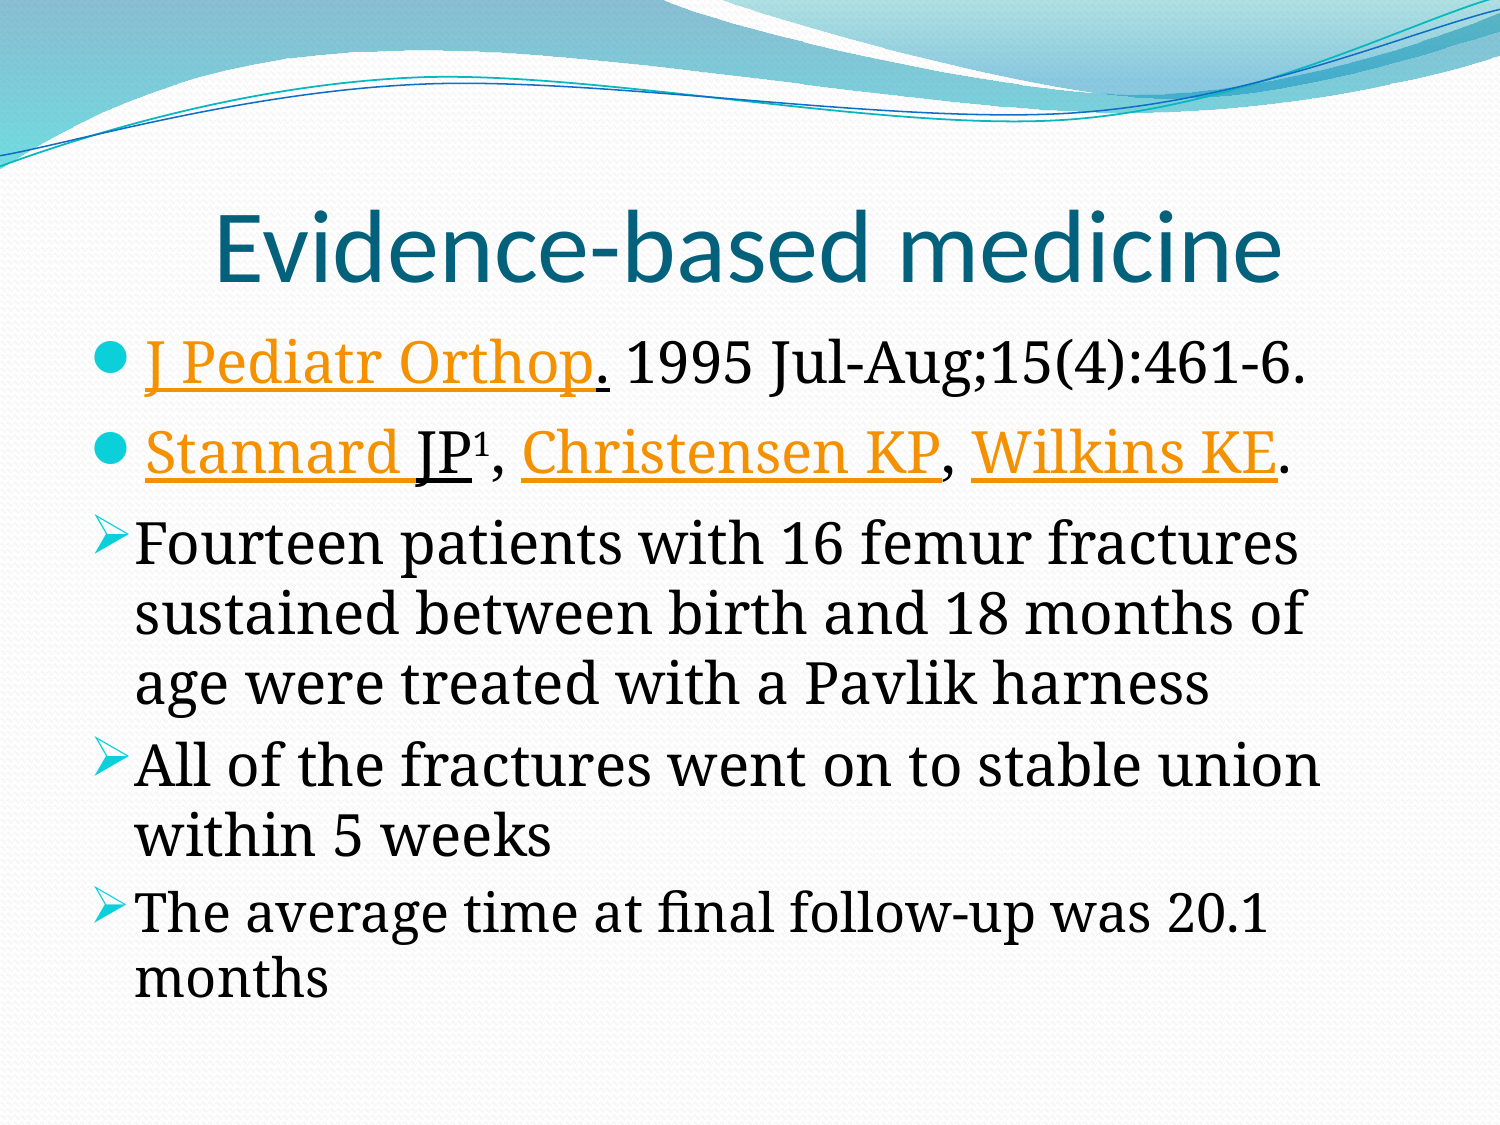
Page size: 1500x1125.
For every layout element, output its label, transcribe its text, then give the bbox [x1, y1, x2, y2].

list J Pediatr Orthop. 1995 Jul-Aug;15(4):461-6. Stannard JP1, Christensen KP, Wilkins KE. Fourteen patients with 16 femur fractures sustained between birth and 18 months of age were treated with a Pavlik harness All of the fractures went on to stable union within 5 weeks The average time at final follow-up was 20.1 months [75, 317, 1425, 1038]
title Evidence-based medicine [75, 115, 1425, 303]
